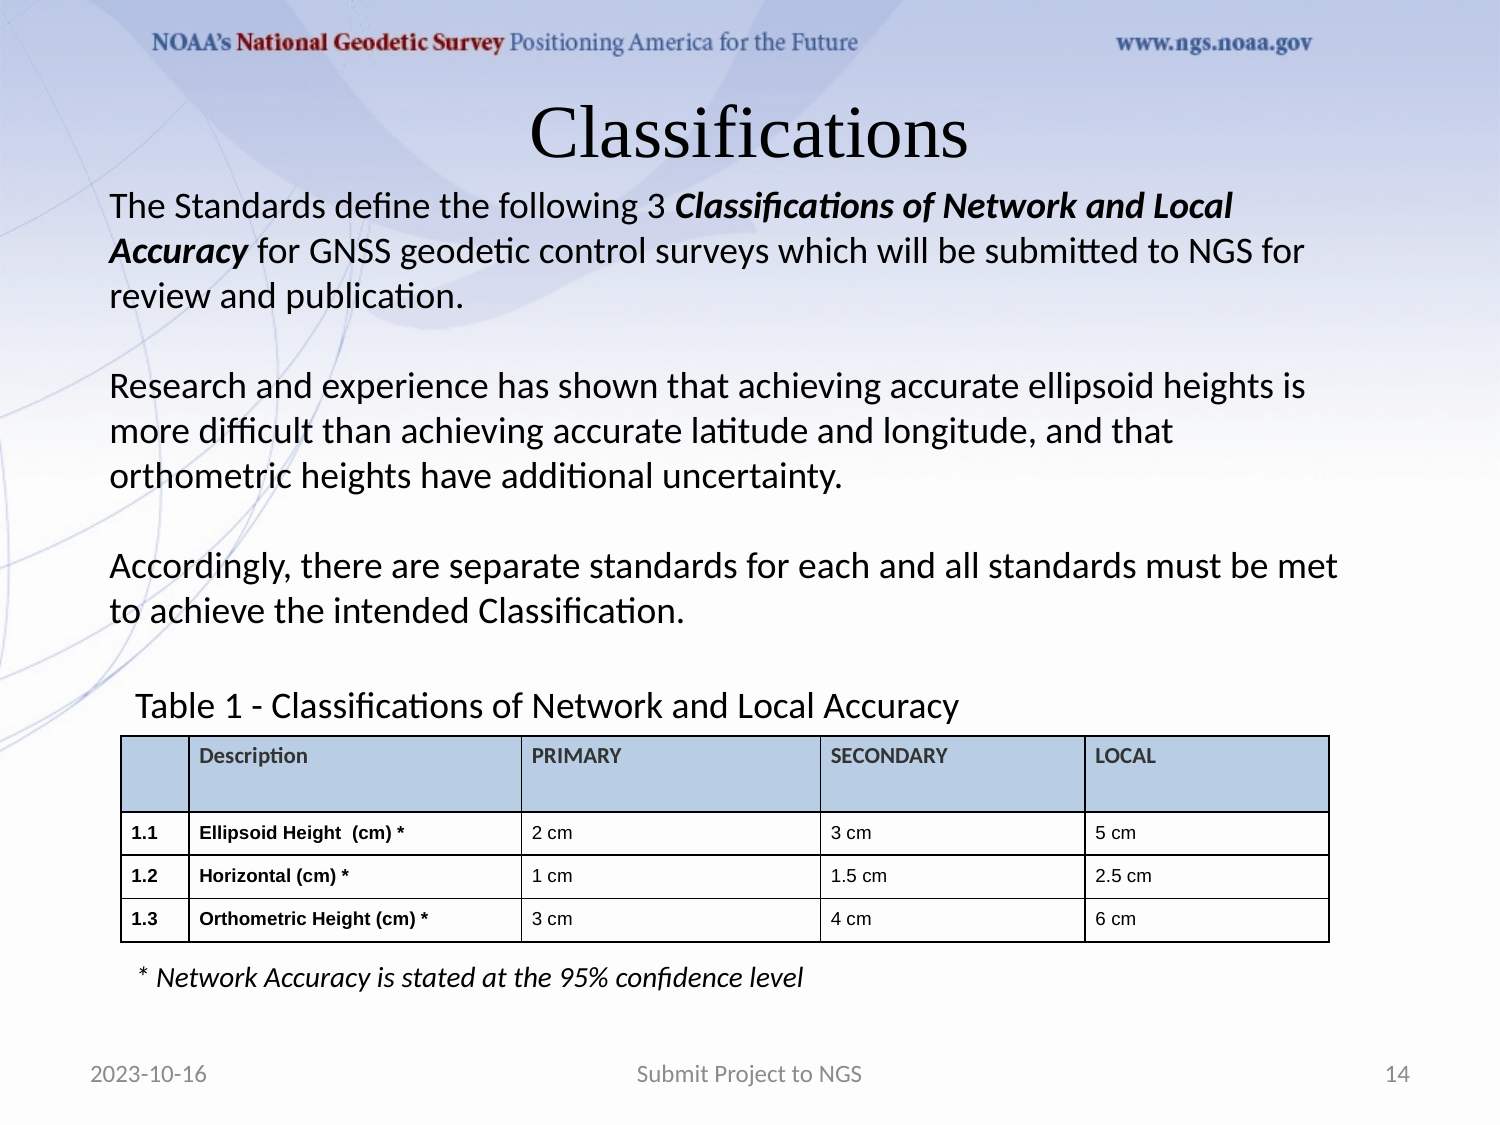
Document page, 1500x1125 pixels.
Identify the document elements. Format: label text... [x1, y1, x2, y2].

table_cell 1.5 cm [821, 856, 1084, 898]
table_cell Orthometric Height (cm) * [190, 899, 521, 941]
table_cell 1.3 [122, 899, 188, 941]
table_cell 3 cm [522, 899, 820, 941]
text_box The Standards define the following 3 Classifications of Network and Local Accuracy for GNSS geodetic control surveys which will be submitted to NGS for review and publication. Research and experience has shown that achieving accurate ellipsoid heights is more difficult than achieving accurate latitude and longitude, and that orthometric heights have additional uncertainty. Accordingly, there are separate standards for each and all standards must be met to achieve the intended Classification. [94, 173, 1380, 684]
table_cell 1 cm [522, 856, 820, 898]
text_box * Network Accuracy is stated at the 95% confidence level [120, 950, 1157, 1001]
table_header SECONDARY [821, 737, 1084, 811]
table_cell 3 cm [821, 813, 1084, 854]
table_header [122, 737, 188, 811]
table_cell 1.1 [122, 813, 188, 854]
table_cell 4 cm [821, 899, 1084, 941]
table_header Description [190, 737, 521, 811]
table_cell 6 cm [1086, 899, 1328, 941]
table_header PRIMARY [522, 737, 820, 811]
text_box Table 1 - Classifications of Network and Local Accuracy [120, 673, 1183, 734]
title Classifications [74, 74, 1426, 181]
table_cell 1.2 [122, 856, 188, 898]
table_cell Ellipsoid Height (cm) * [190, 813, 521, 854]
table_cell 2 cm [522, 813, 820, 854]
footer Submit Project to NGS [512, 1042, 988, 1103]
slide_number 14 [1074, 1042, 1425, 1103]
picture [0, 0, 1500, 1125]
table_cell 5 cm [1086, 813, 1328, 854]
table_header LOCAL [1086, 737, 1328, 811]
table_cell Horizontal (cm) * [190, 856, 521, 898]
table_cell 2.5 cm [1086, 856, 1328, 898]
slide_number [75, 1042, 425, 1103]
